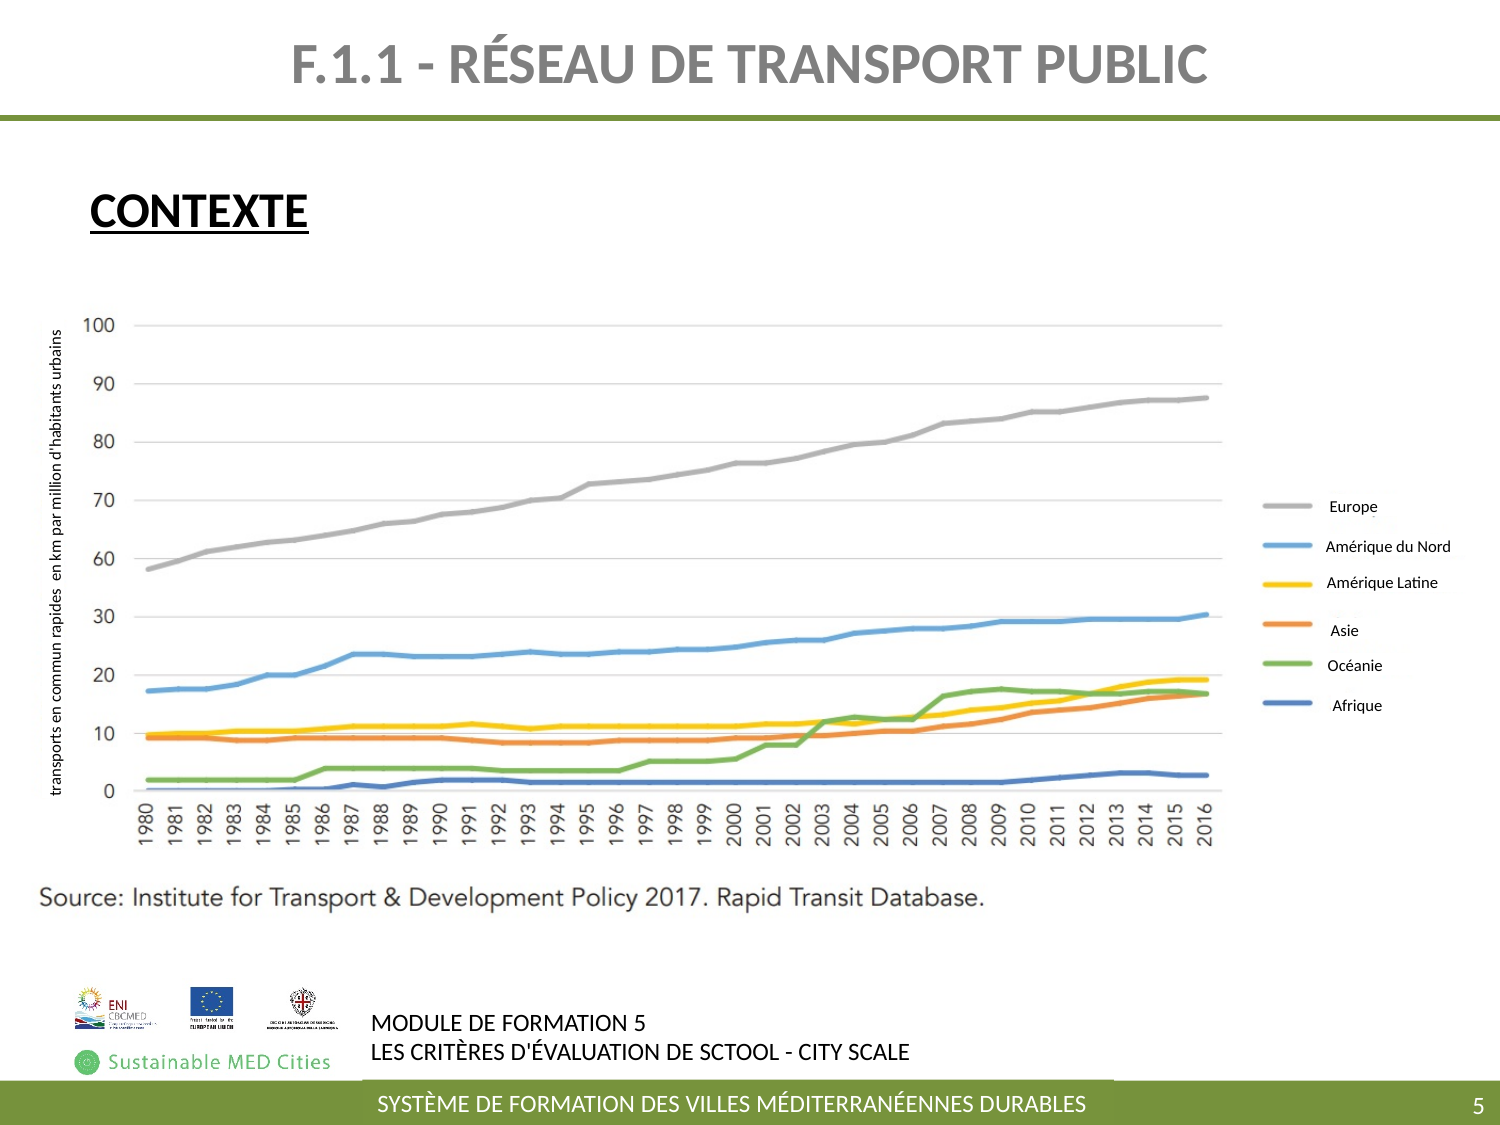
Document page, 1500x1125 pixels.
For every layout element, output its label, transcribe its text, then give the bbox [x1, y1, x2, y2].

title F.1.1 - RÉSEAU DE TRANSPORT PUBLIC [0, 0, 1500, 121]
picture [62, 978, 356, 1080]
picture [14, 269, 1480, 927]
text_box SYSTÈME DE FORMATION DES VILLES MÉDITERRANÉENNES DURABLES [362, 1079, 1114, 1125]
text_box CONTEXTE [74, 169, 1425, 267]
slide_number ‹#› [1399, 1074, 1500, 1125]
